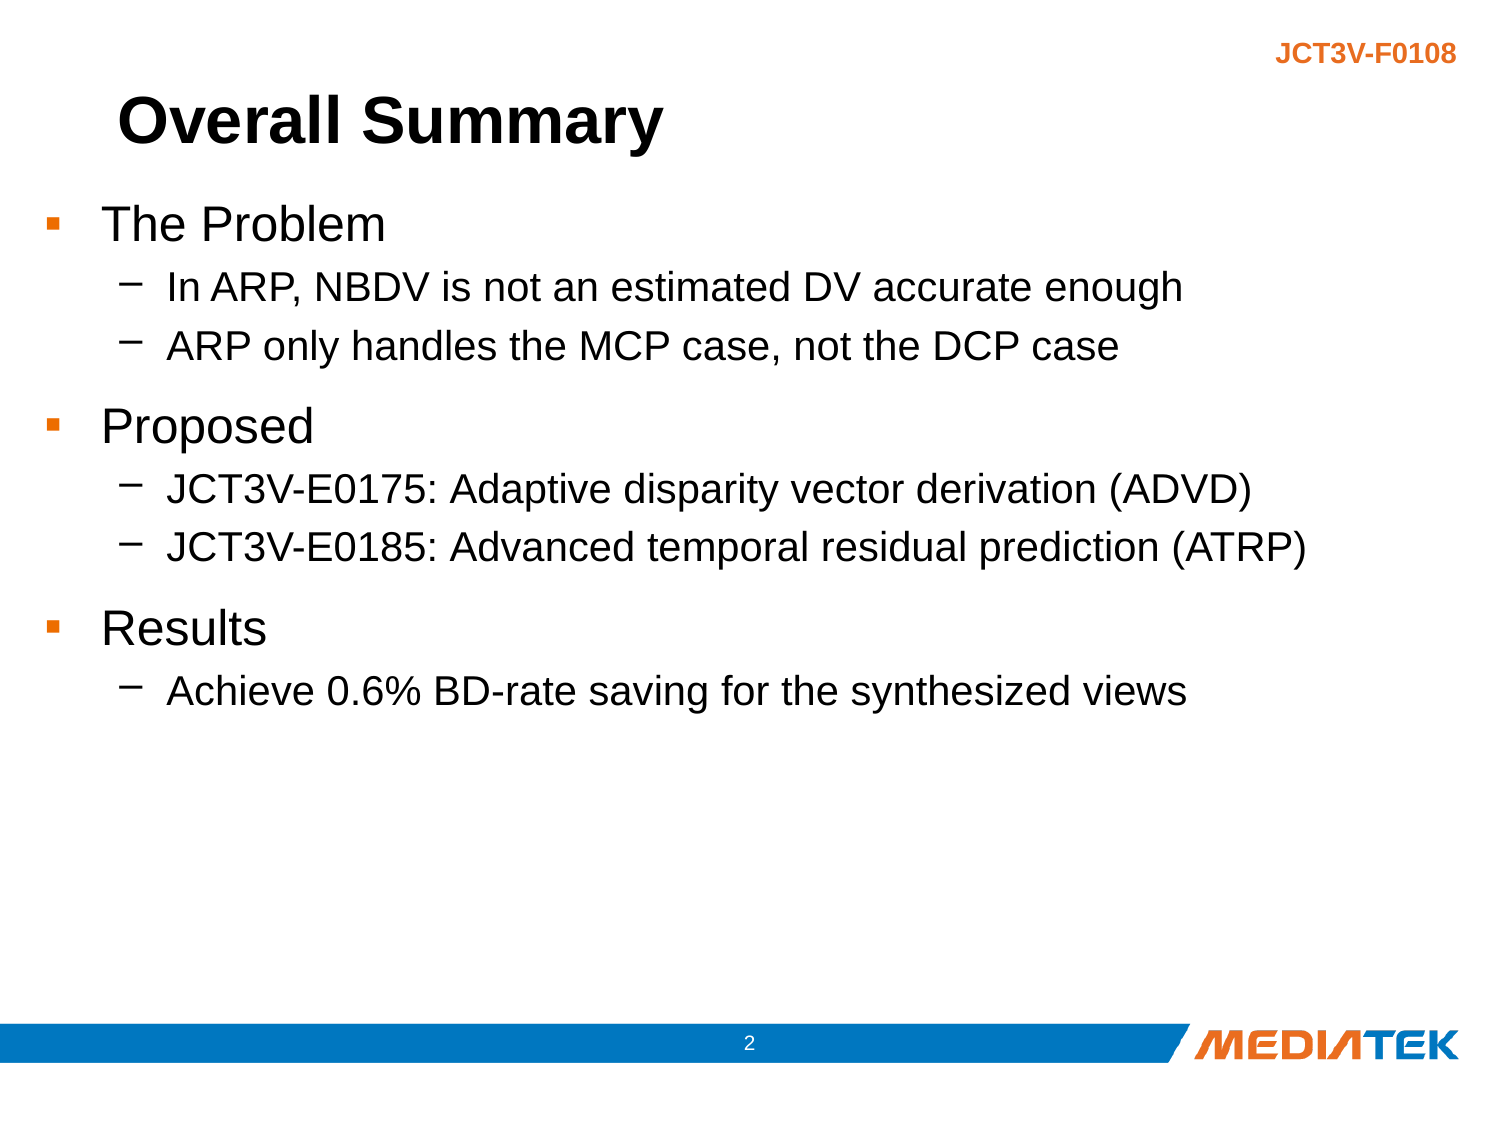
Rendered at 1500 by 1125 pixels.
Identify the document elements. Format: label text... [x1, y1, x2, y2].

slide_number 1 [711, 1022, 789, 1090]
picture [0, 1023, 711, 1063]
list The Problem In ARP, NBDV is not an estimated DV accurate enough ARP only handles the MCP case, not the DCP case Proposed JCT3V-E0175: Adaptive disparity vector derivation (ADVD) JCT3V-E0185: Advanced temporal residual prediction (ATRP) Results Achieve 0.6% BD-rate saving for the synthesized views [29, 184, 1459, 998]
title Overall Summary [101, 62, 1425, 172]
picture [789, 1023, 1459, 1063]
